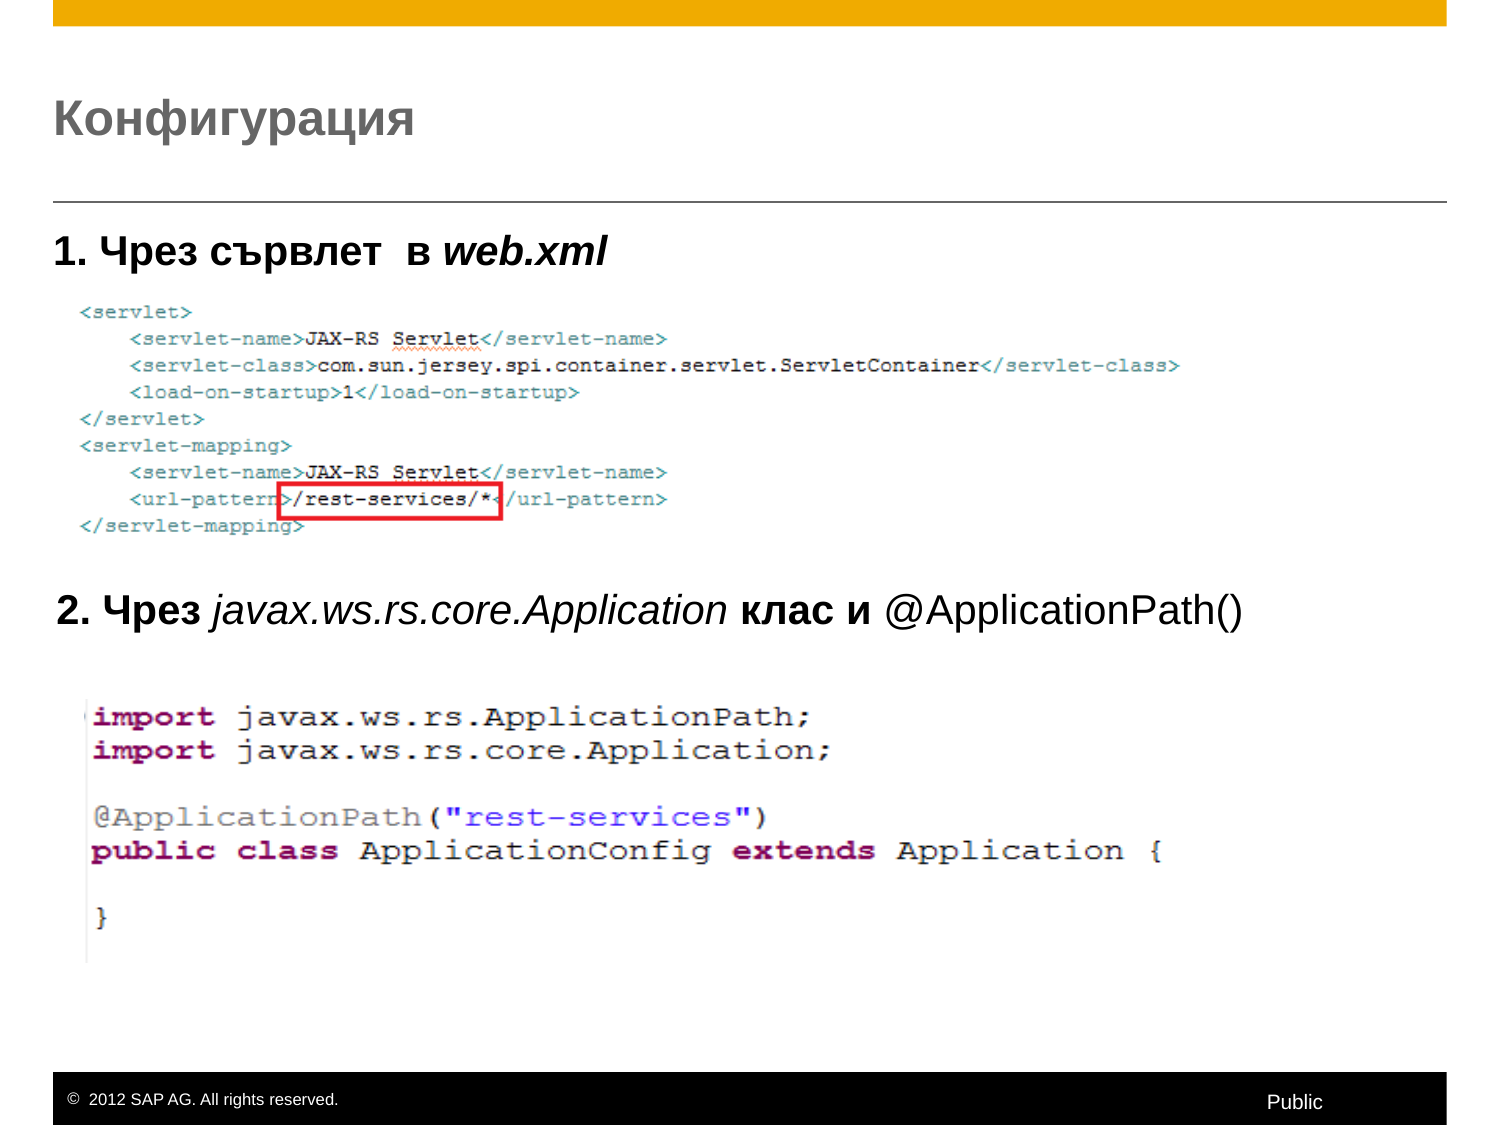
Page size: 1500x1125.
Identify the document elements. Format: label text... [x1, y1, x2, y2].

title Конфигурация [53, 53, 1447, 178]
list 1. Чрез сървлет в web.xml [53, 223, 1447, 292]
picture [84, 699, 1183, 964]
picture [60, 290, 1224, 554]
text_box 2. Чрез javax.ws.rs.core.Application клас и @ApplicationPath() [56, 582, 1450, 651]
